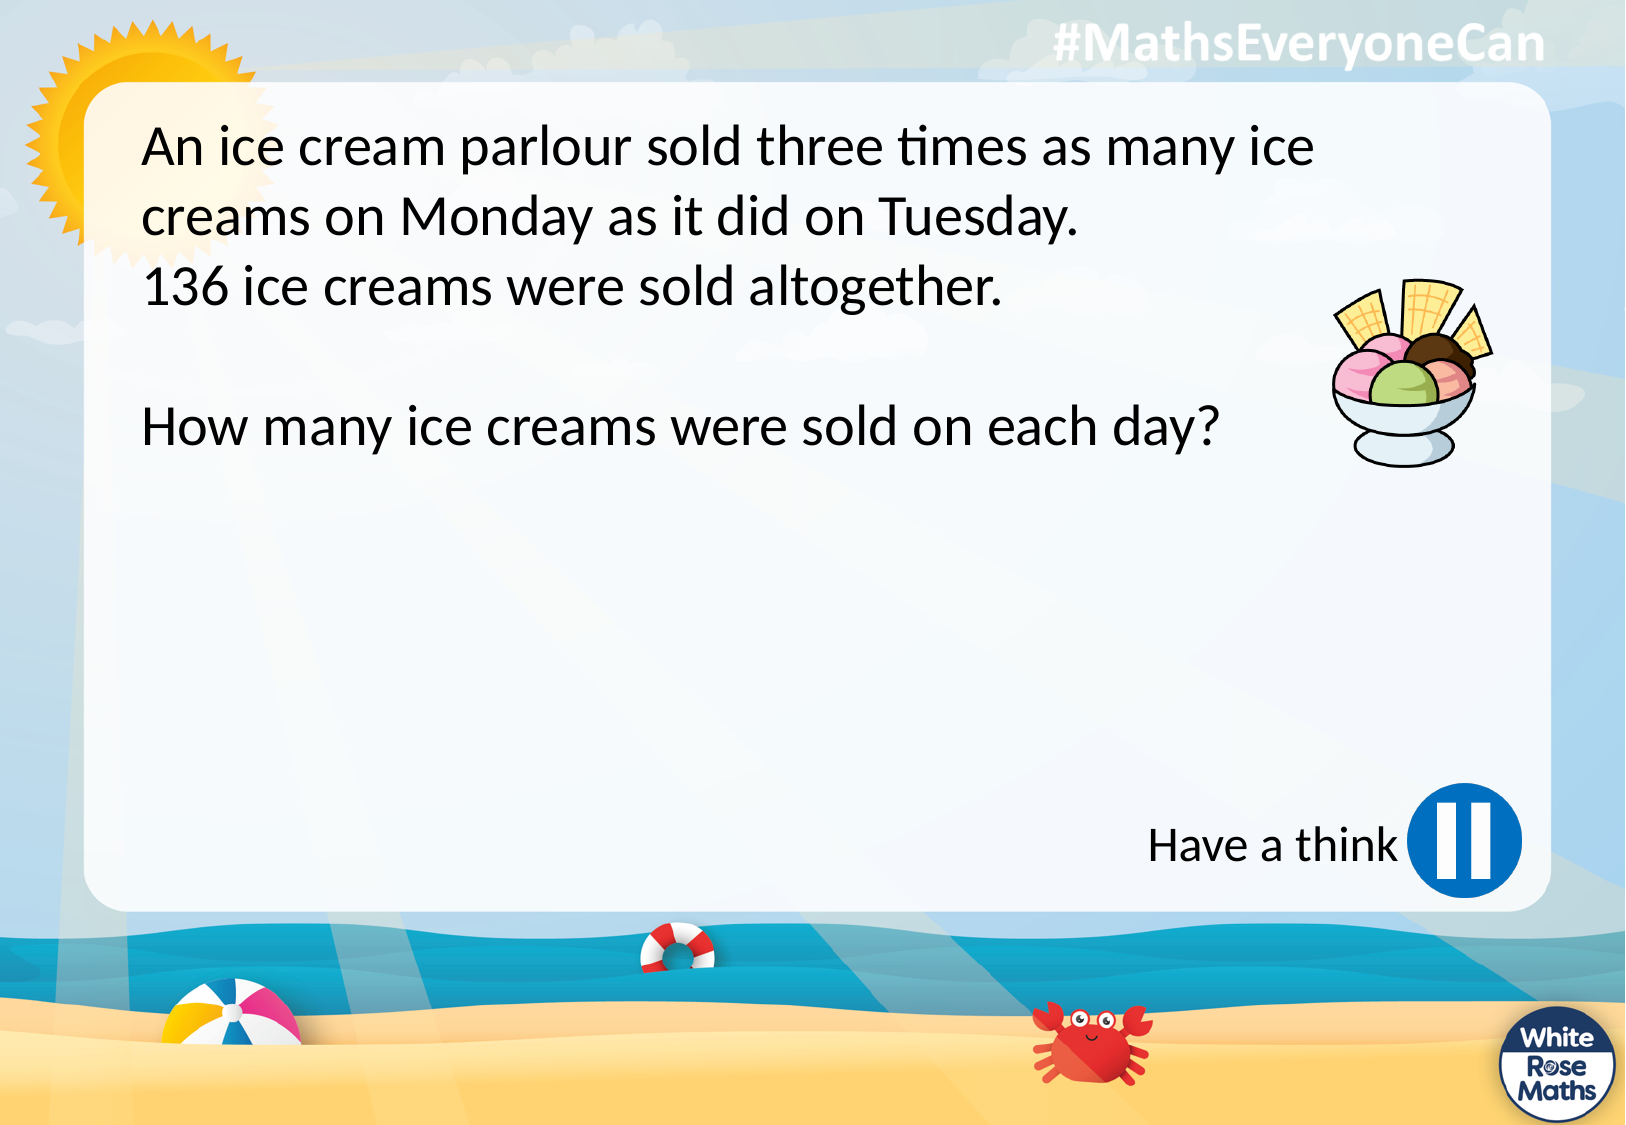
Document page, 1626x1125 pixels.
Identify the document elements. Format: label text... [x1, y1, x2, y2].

text_box An ice cream parlour sold three times as many ice creams on Monday as it did on Tuesday. 136 ice creams were sold altogether. How many ice creams were sold on each day? [126, 99, 1461, 535]
text_box Have a think [1027, 804, 1407, 880]
picture [1303, 265, 1499, 480]
picture [1407, 782, 1522, 898]
